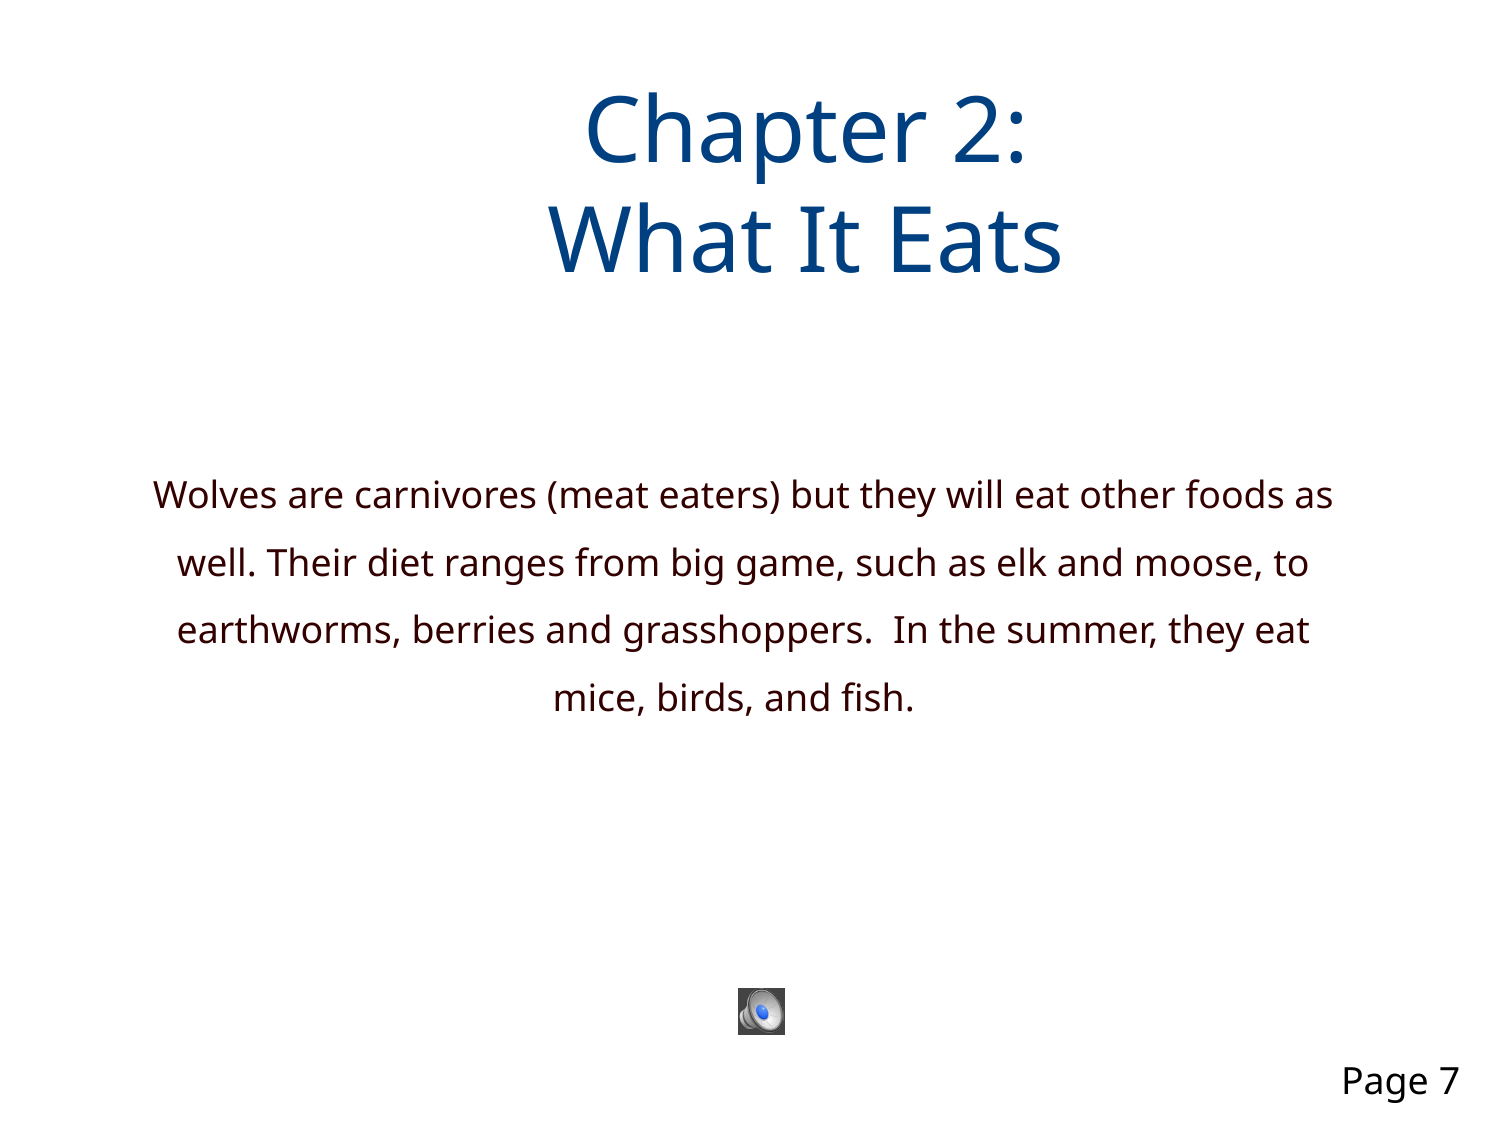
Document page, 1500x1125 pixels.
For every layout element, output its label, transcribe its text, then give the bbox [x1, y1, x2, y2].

picture [737, 987, 786, 1036]
text_box Wolves are carnivores (meat eaters) but they will eat other foods as well. Their diet ranges from big game, such as elk and moose, to earthworms, berries and grasshoppers. In the summer, they eat mice, birds, and fish. [112, 441, 1375, 929]
title Chapter 2: What It Eats [224, 87, 1388, 276]
